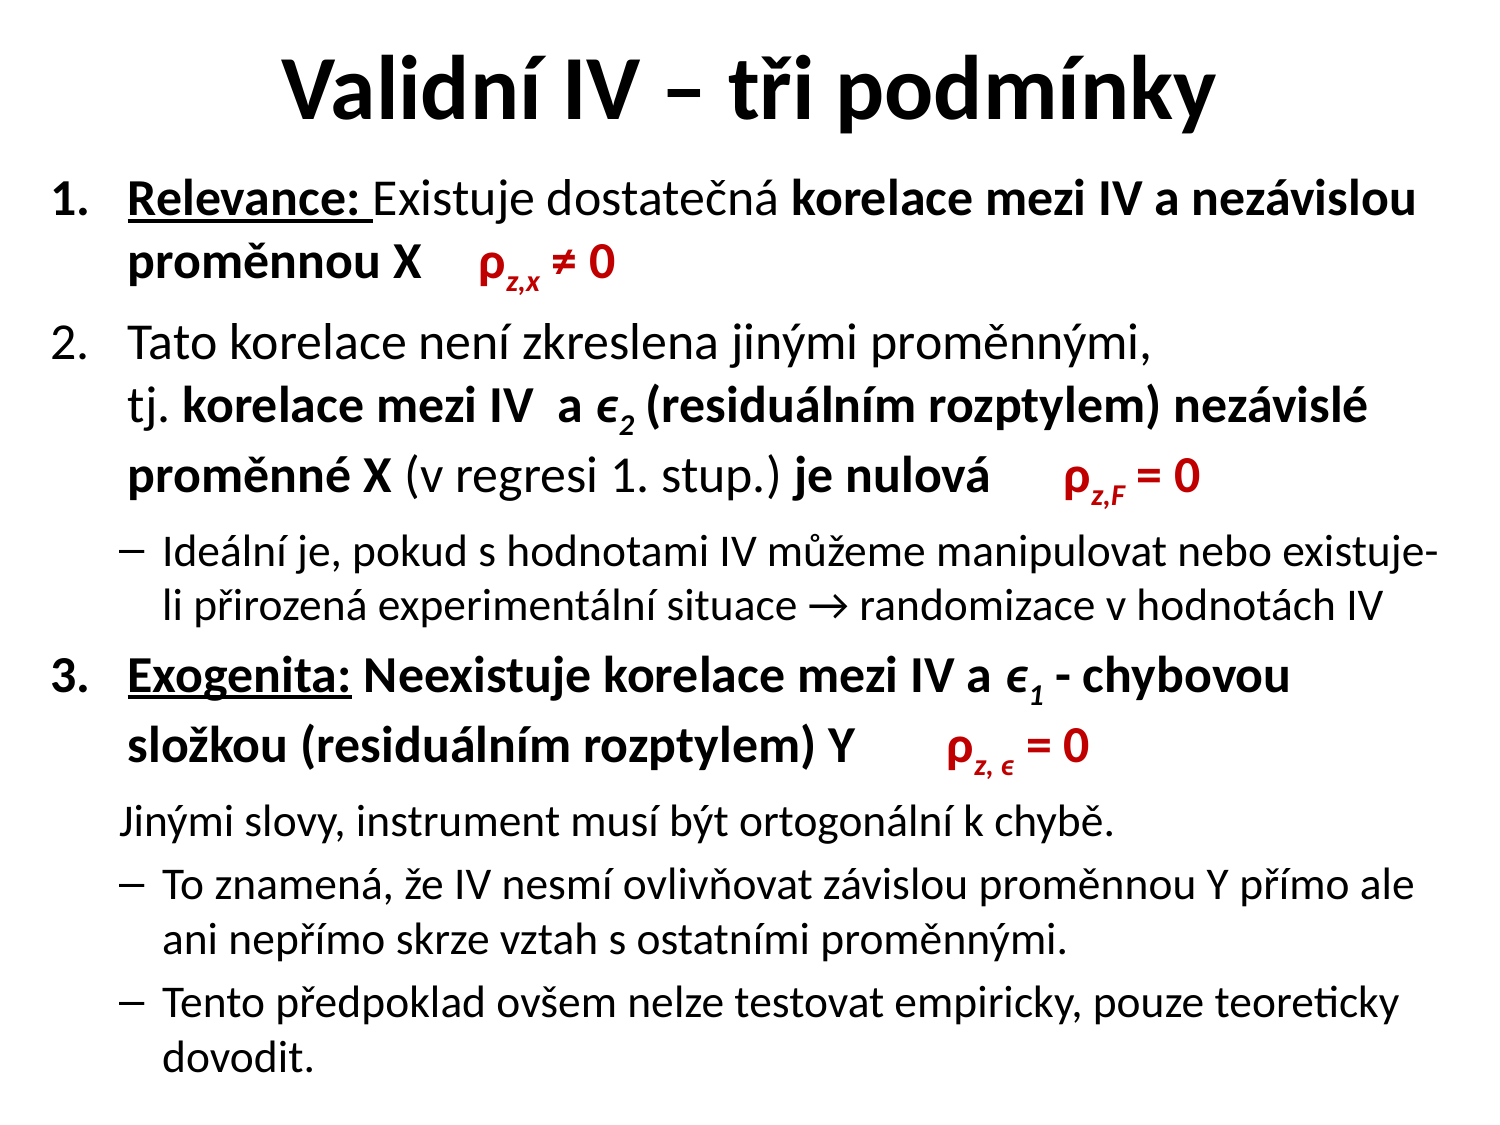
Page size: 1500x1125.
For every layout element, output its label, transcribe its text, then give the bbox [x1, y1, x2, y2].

title Validní IV – tři podmínky [75, 0, 1425, 156]
list Relevance: Existuje dostatečná korelace mezi IV a nezávislou proměnnou X ρz,x ≠ 0 Tato korelace není zkreslena jinými proměnnými, tj. korelace mezi IV a ϵ2 (residuálním rozptylem) nezávislé proměnné X (v regresi 1. stup.) je nulová ρz,F = 0 Ideální je, pokud s hodnotami IV můžeme manipulovat nebo existuje-li přirozená experimentální situace → randomizace v hodnotách IV Exogenita: Neexistuje korelace mezi IV a ϵ1 - chybovou složkou (residuálním rozptylem) Y ρz, ϵ = 0 Jinými slovy, instrument musí být ortogonální k chybě. To znamená, že IV nesmí ovlivňovat závislou proměnnou Y přímo ale ani nepřímo skrze vztah s ostatními proměnnými. Tento předpoklad ovšem nelze testovat empiricky, pouze teoreticky dovodit. [35, 156, 1465, 1125]
